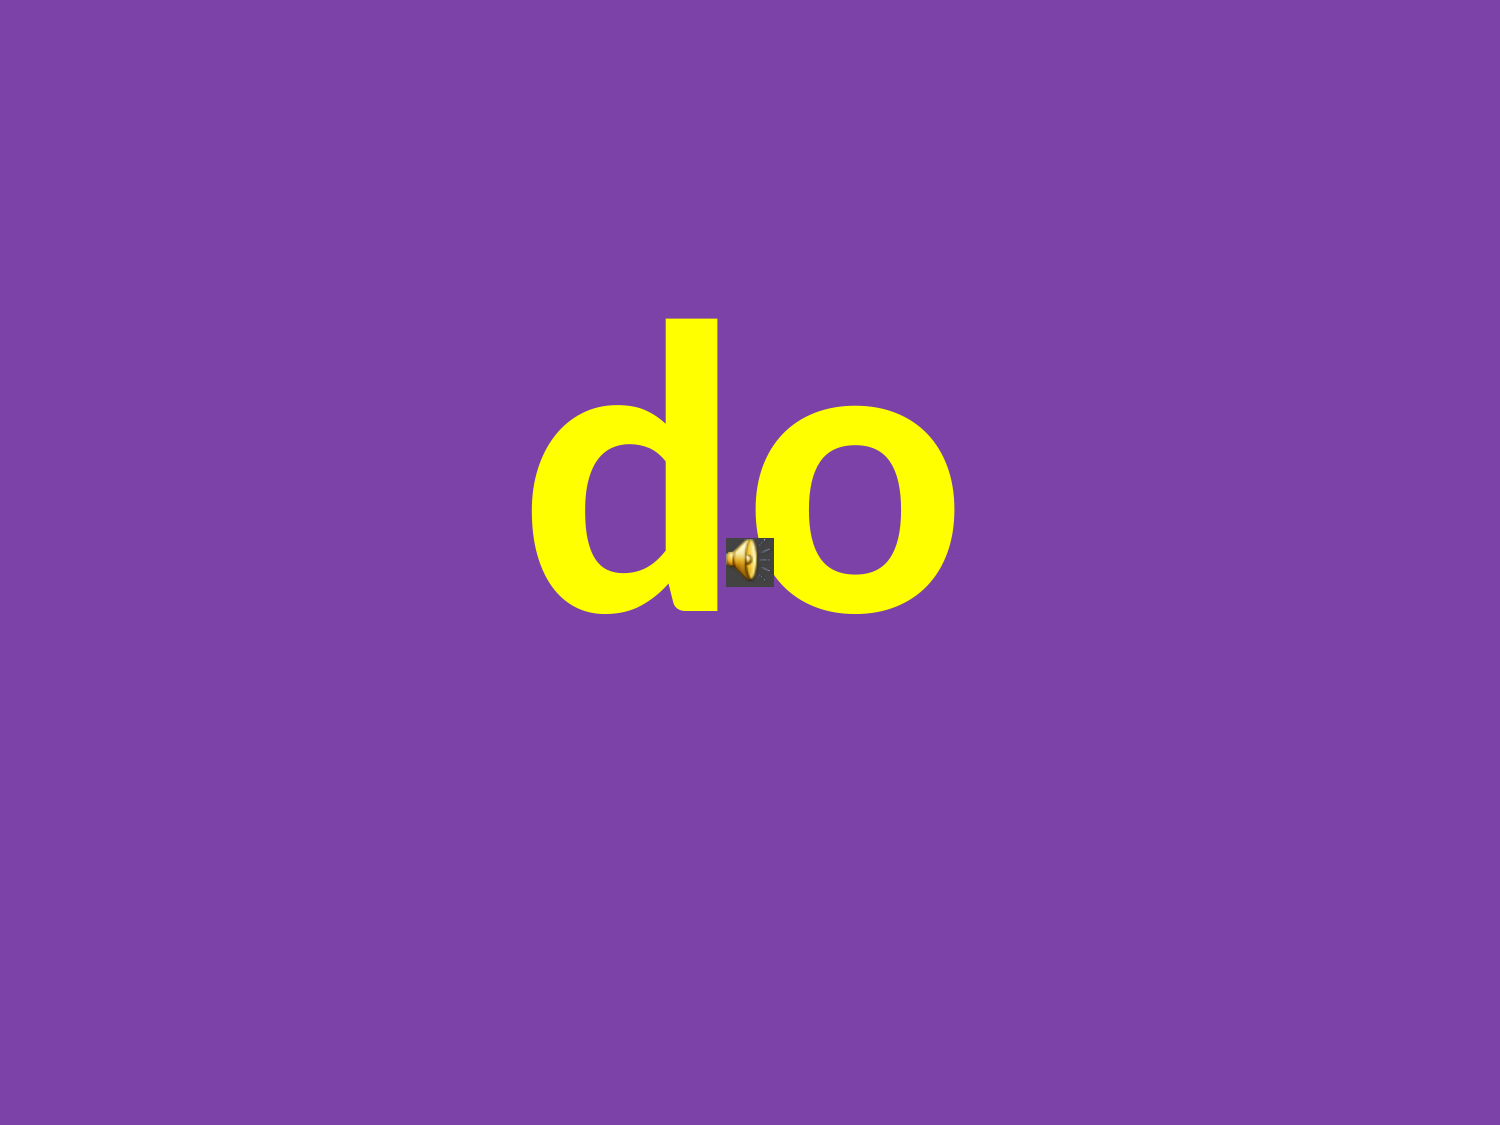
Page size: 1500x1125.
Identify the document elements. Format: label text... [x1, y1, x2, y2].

text_box do [162, 187, 1325, 703]
picture [724, 537, 776, 588]
